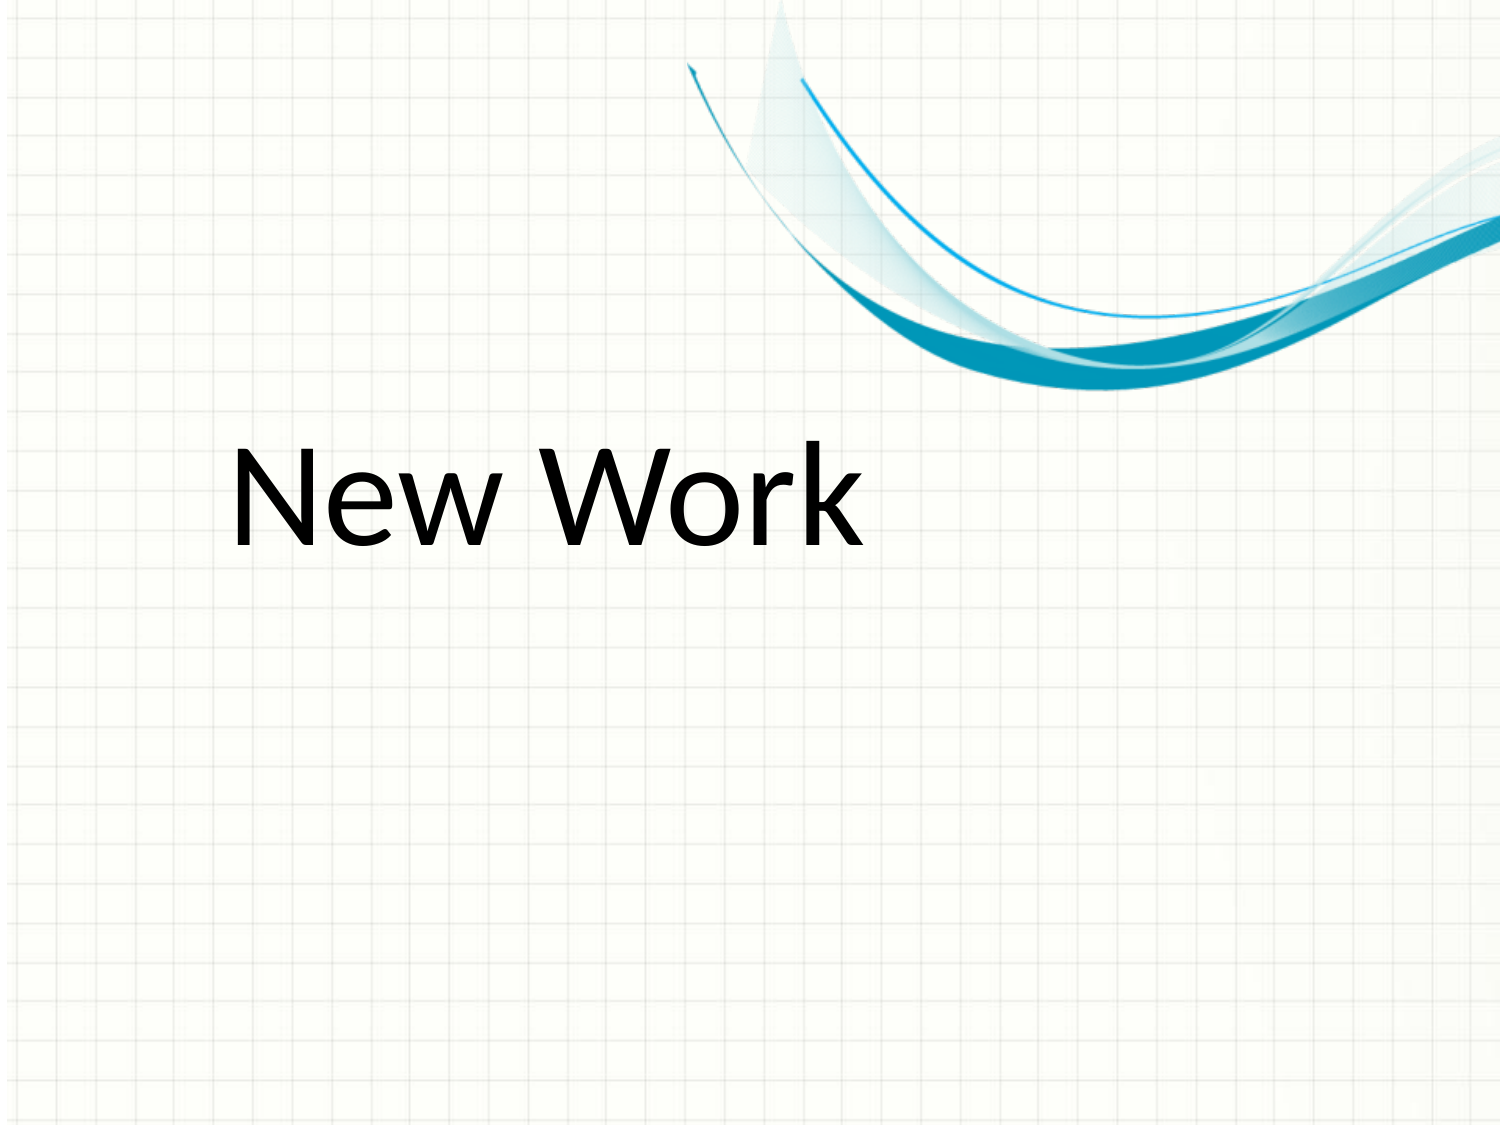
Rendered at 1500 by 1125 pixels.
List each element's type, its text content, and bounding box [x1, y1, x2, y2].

text_box New Work [212, 387, 680, 1013]
picture [7, 0, 1500, 1125]
